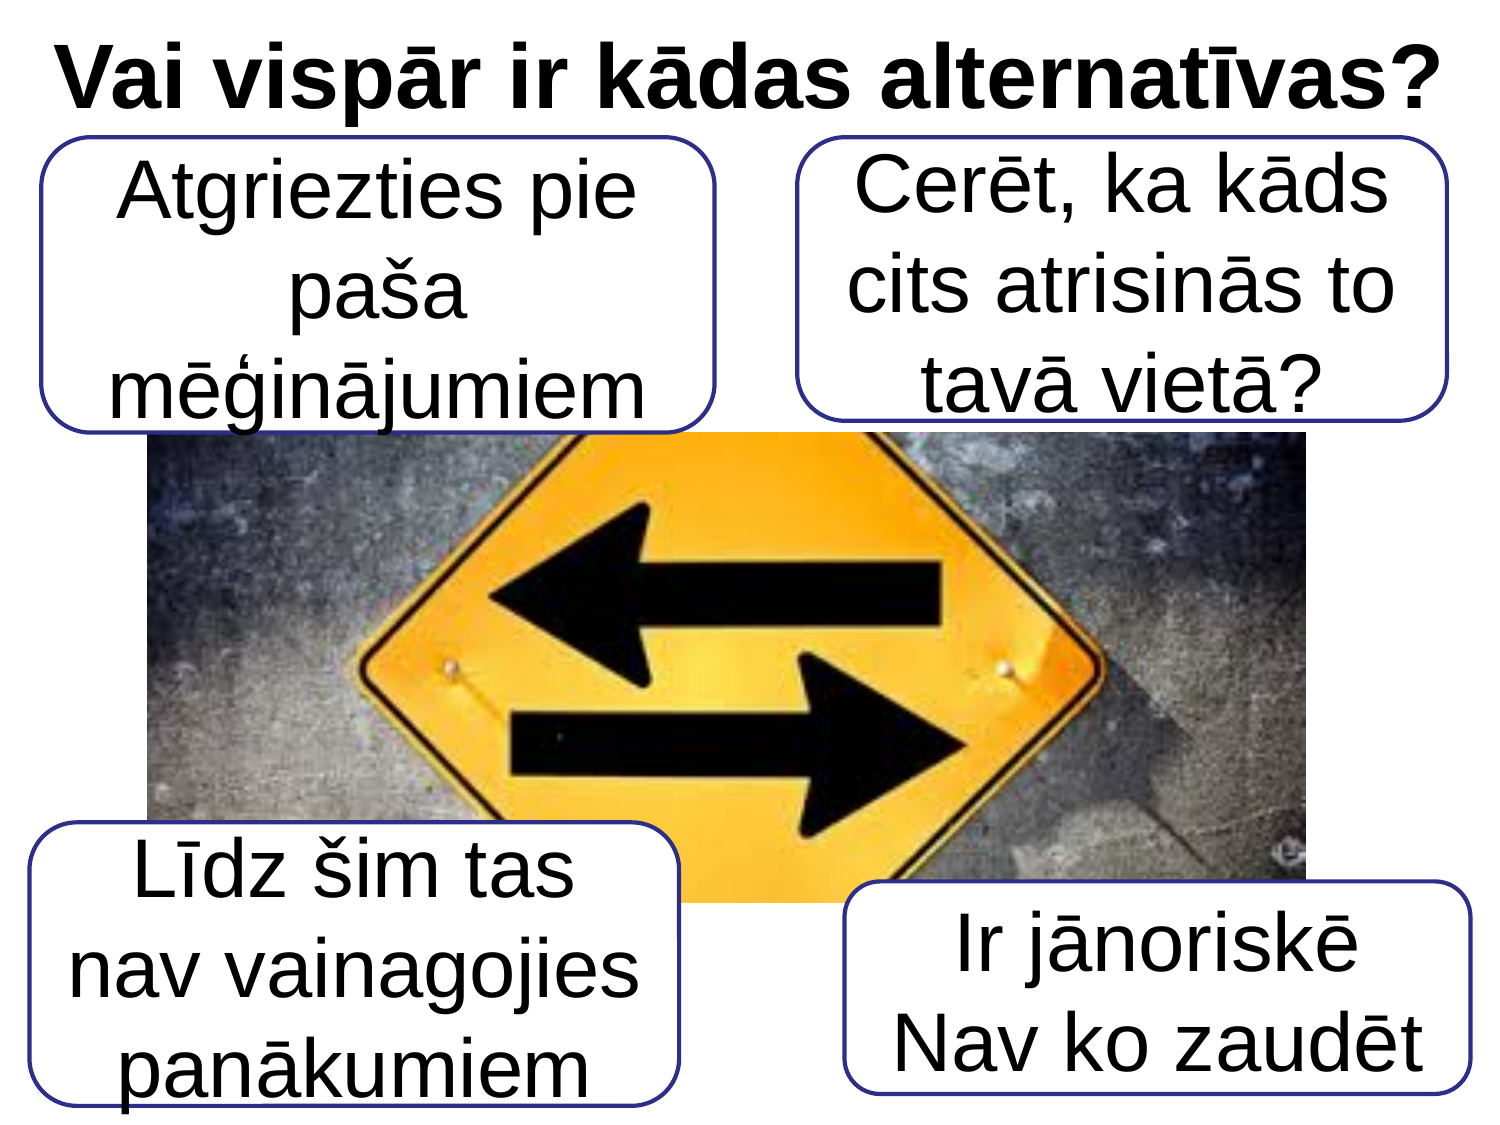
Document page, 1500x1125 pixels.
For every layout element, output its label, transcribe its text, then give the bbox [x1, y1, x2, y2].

picture [147, 432, 1306, 904]
text_box Atgriezties pie paša mēģinājumiem [39, 135, 717, 435]
text_box Ir jānoriskē Nav ko zaudēt [842, 879, 1473, 1097]
text_box Līdz šim tas nav vainagojies panākumiem [27, 820, 682, 1108]
text_box Cerēt, ka kāds cits atrisinās to tavā vietā? [795, 135, 1450, 423]
title Vai vispār ir kādas alternatīvas? [0, 17, 1500, 126]
